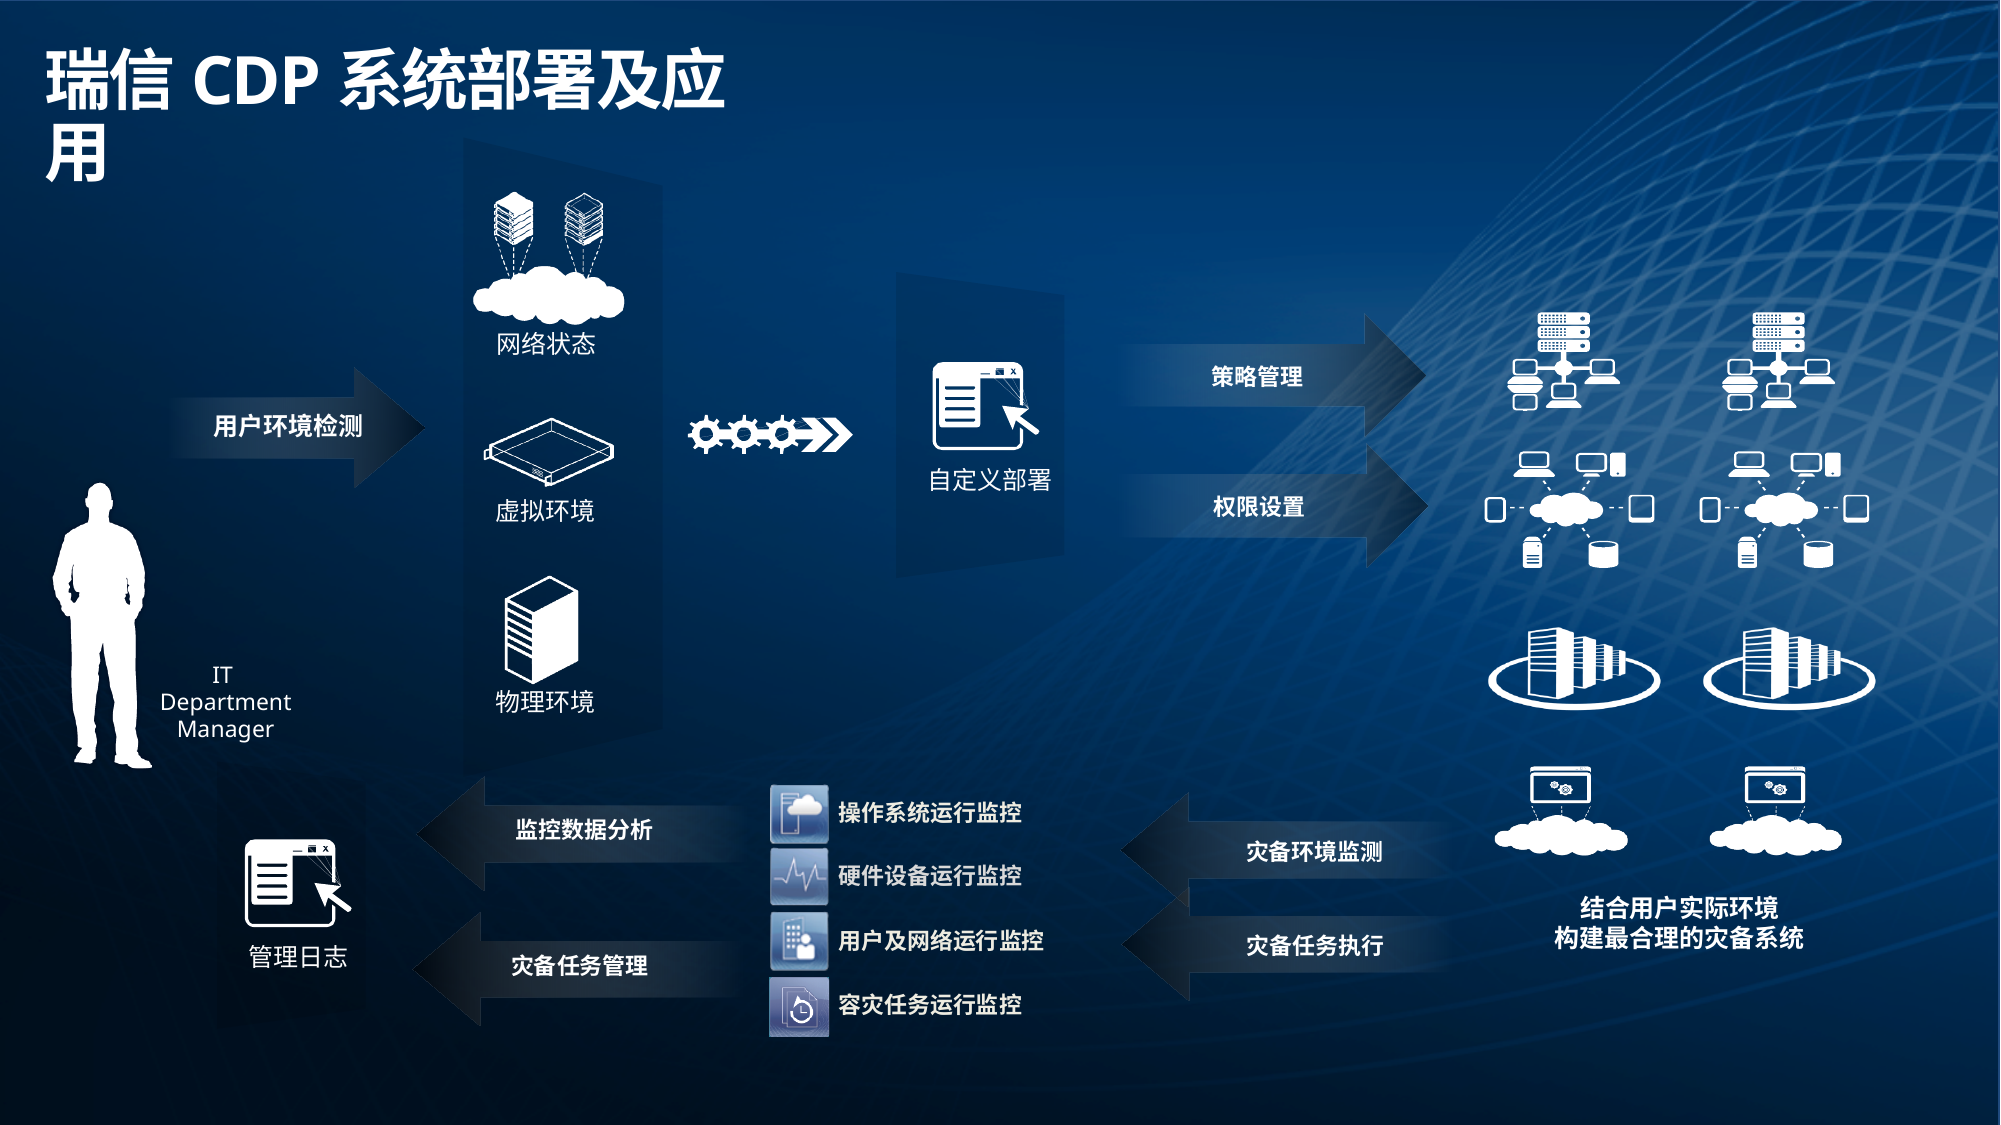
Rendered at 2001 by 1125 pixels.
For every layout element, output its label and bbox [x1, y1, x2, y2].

text_box [244, 839, 352, 928]
text_box [932, 362, 1040, 450]
text_box [1115, 443, 1428, 568]
text_box [1121, 792, 1456, 907]
text_box [165, 367, 425, 488]
text_box [416, 776, 751, 891]
text_box [1471, 312, 1677, 870]
text_box [1686, 312, 1892, 870]
text_box [769, 784, 1146, 1037]
text_box [441, 169, 652, 730]
picture [0, 1, 1998, 1125]
text_box [1114, 313, 1426, 437]
text_box [412, 912, 747, 1026]
text_box [1121, 907, 1456, 1001]
